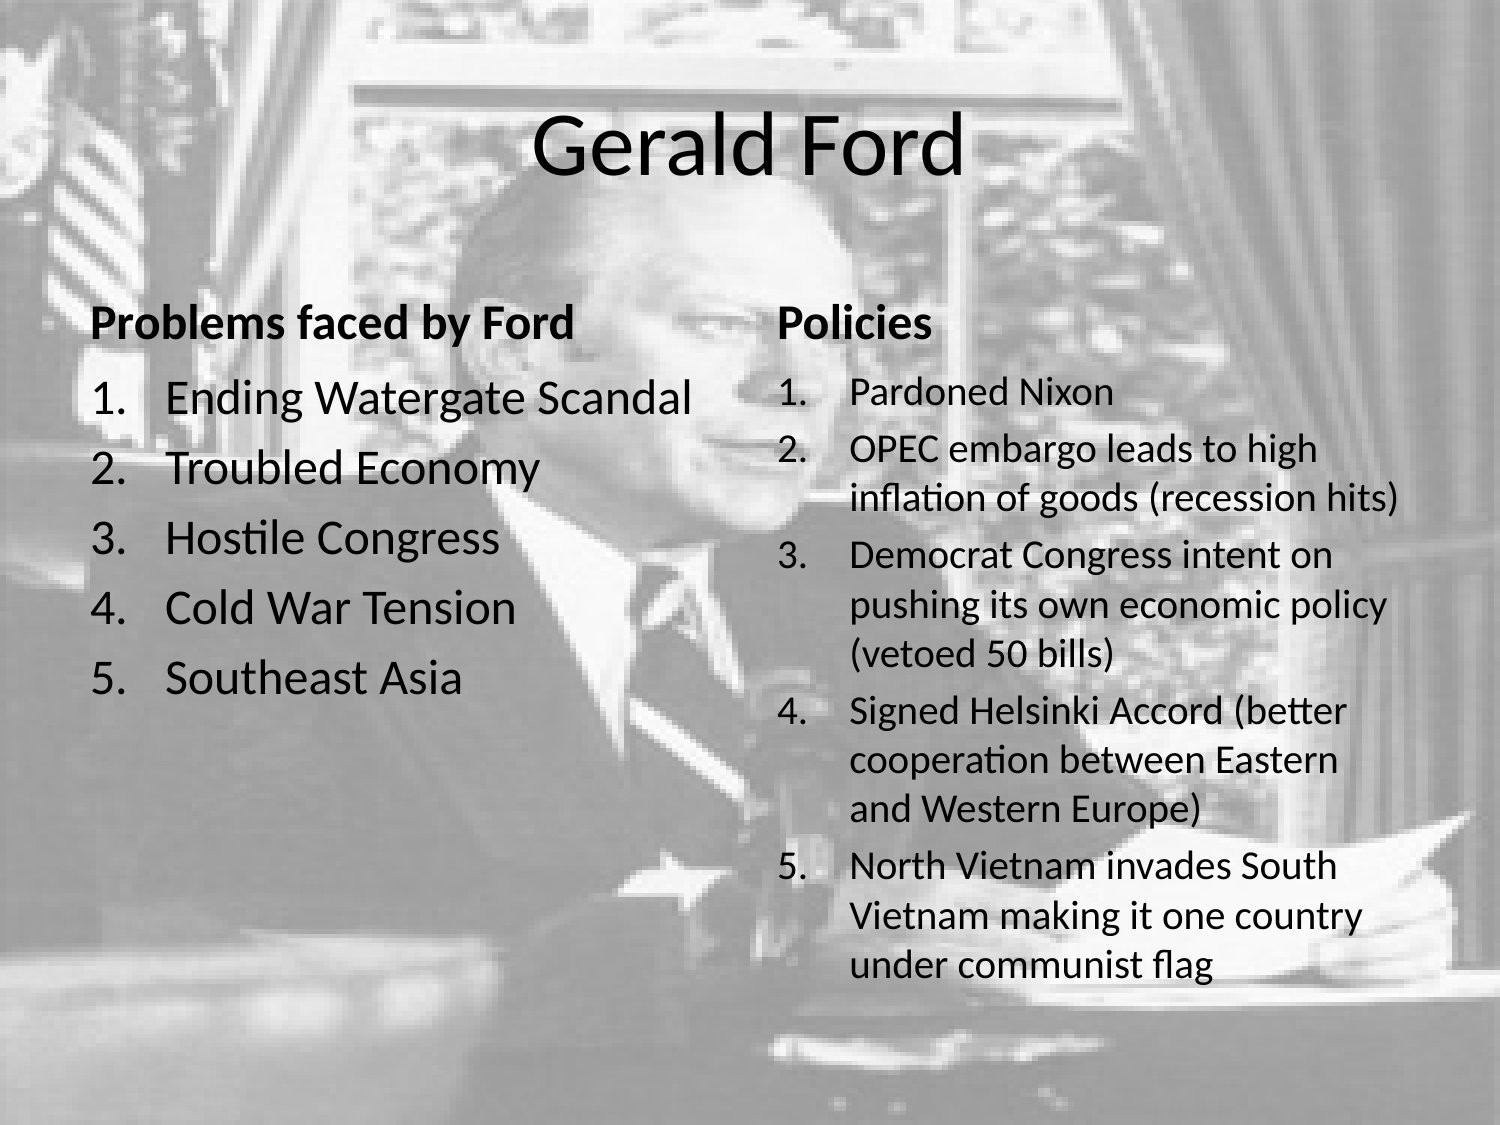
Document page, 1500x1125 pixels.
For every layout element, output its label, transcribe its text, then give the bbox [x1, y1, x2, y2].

list Pardoned Nixon OPEC embargo leads to high inflation of goods (recession hits) Democrat Congress intent on pushing its own economic policy (vetoed 50 bills) Signed Helsinki Accord (better cooperation between Eastern and Western Europe) North Vietnam invades South Vietnam making it one country under communist flag [761, 356, 1425, 1005]
title Gerald Ford [75, 45, 1425, 233]
list Problems faced by Ford [75, 251, 738, 356]
list Ending Watergate Scandal Troubled Economy Hostile Congress Cold War Tension Southeast Asia [75, 356, 738, 1005]
list Policies [761, 251, 1425, 356]
